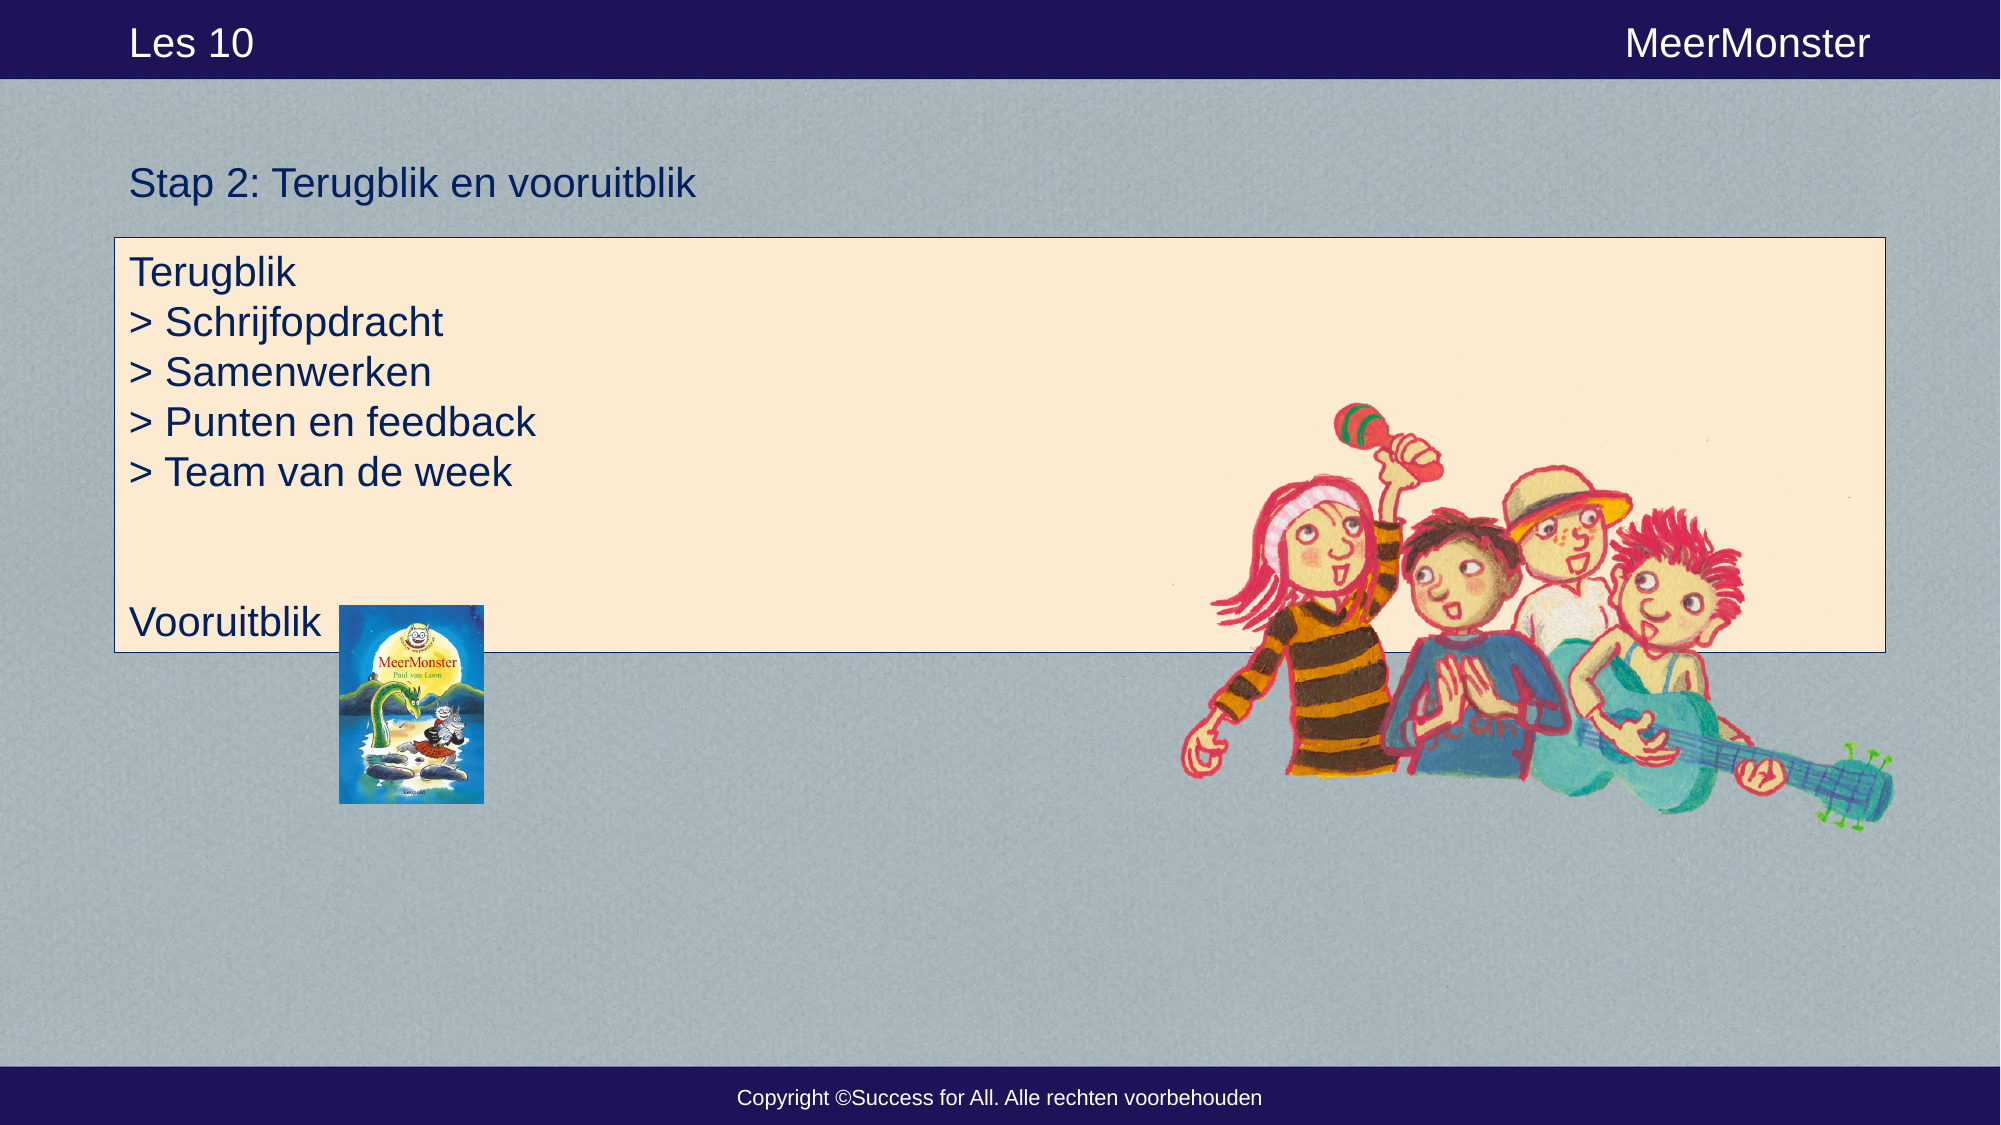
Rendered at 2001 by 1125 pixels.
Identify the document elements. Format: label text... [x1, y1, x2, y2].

text_box Terugblik > Schrijfopdracht > Samenwerken > Punten en feedback > Team van de week Vooruitblik [114, 237, 1886, 653]
text_box Les 10 [114, 8, 354, 73]
text_box Stap 2: Terugblik en vooruitblik [113, 148, 1635, 214]
picture [0, 0, 2001, 1125]
text_box Copyright ©Success for All. Alle rechten voorbehouden [0, 1076, 2000, 1125]
text_box MeerMonster [999, 8, 1886, 73]
